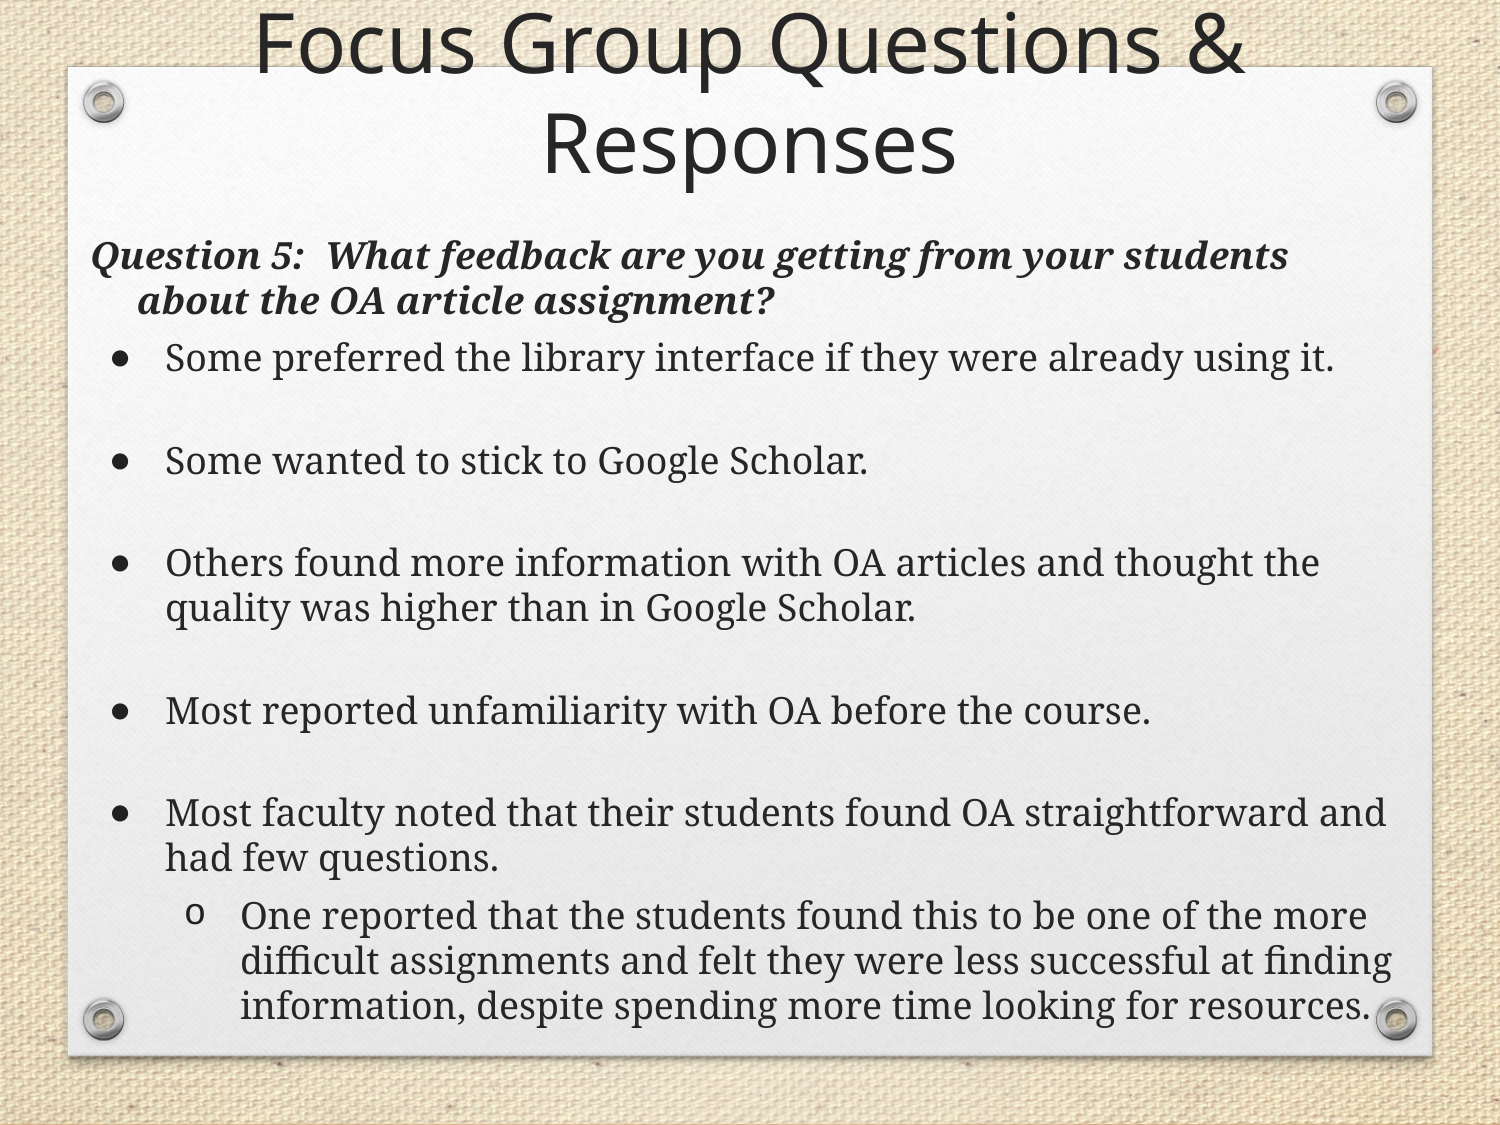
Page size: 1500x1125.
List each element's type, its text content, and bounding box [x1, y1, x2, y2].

picture [0, 0, 1500, 1125]
list Question 5: What feedback are you getting from your students about the OA article assignment? Some preferred the library interface if they were already using it. Some wanted to stick to Google Scholar. Others found more information with OA articles and thought the quality was higher than in Google Scholar. Most reported unfamiliarity with OA before the course. Most faculty noted that their students found OA straightforward and had few questions. One reported that the students found this to be one of the more difficult assignments and felt they were less successful at finding information, despite spending more time looking for resources. [75, 216, 1425, 1032]
title Focus Group Questions & Responses [75, 17, 1425, 206]
